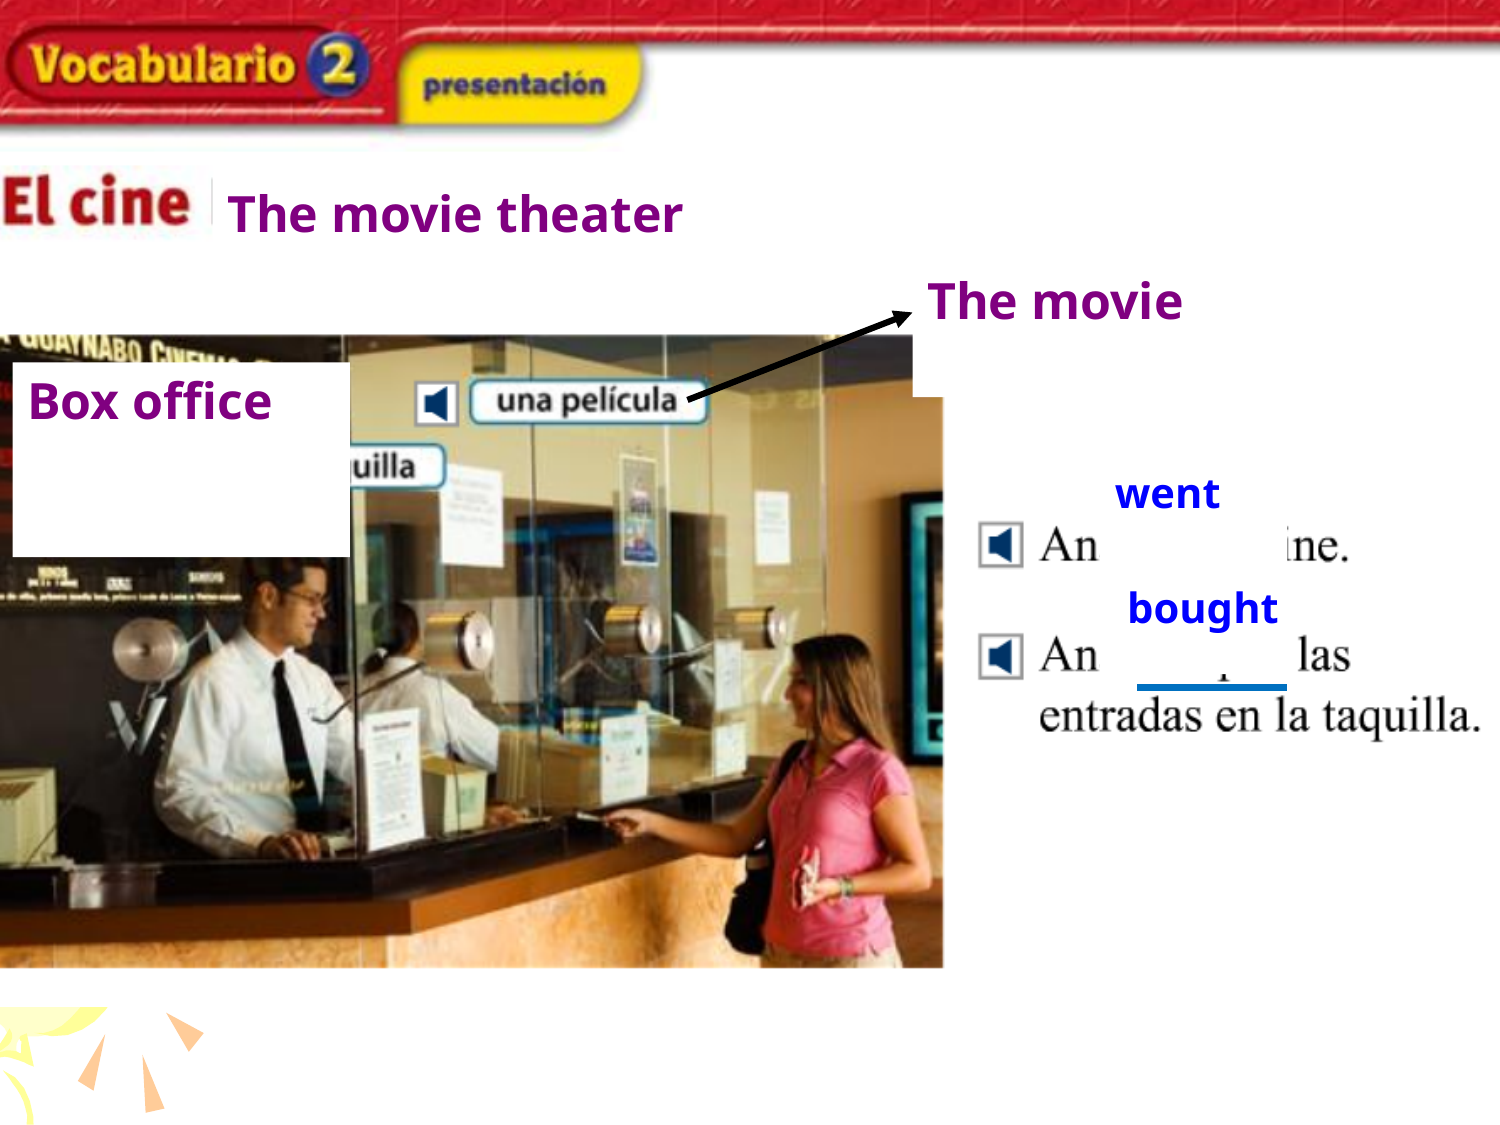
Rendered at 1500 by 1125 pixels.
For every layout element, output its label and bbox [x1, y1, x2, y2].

picture [0, 0, 1500, 1007]
